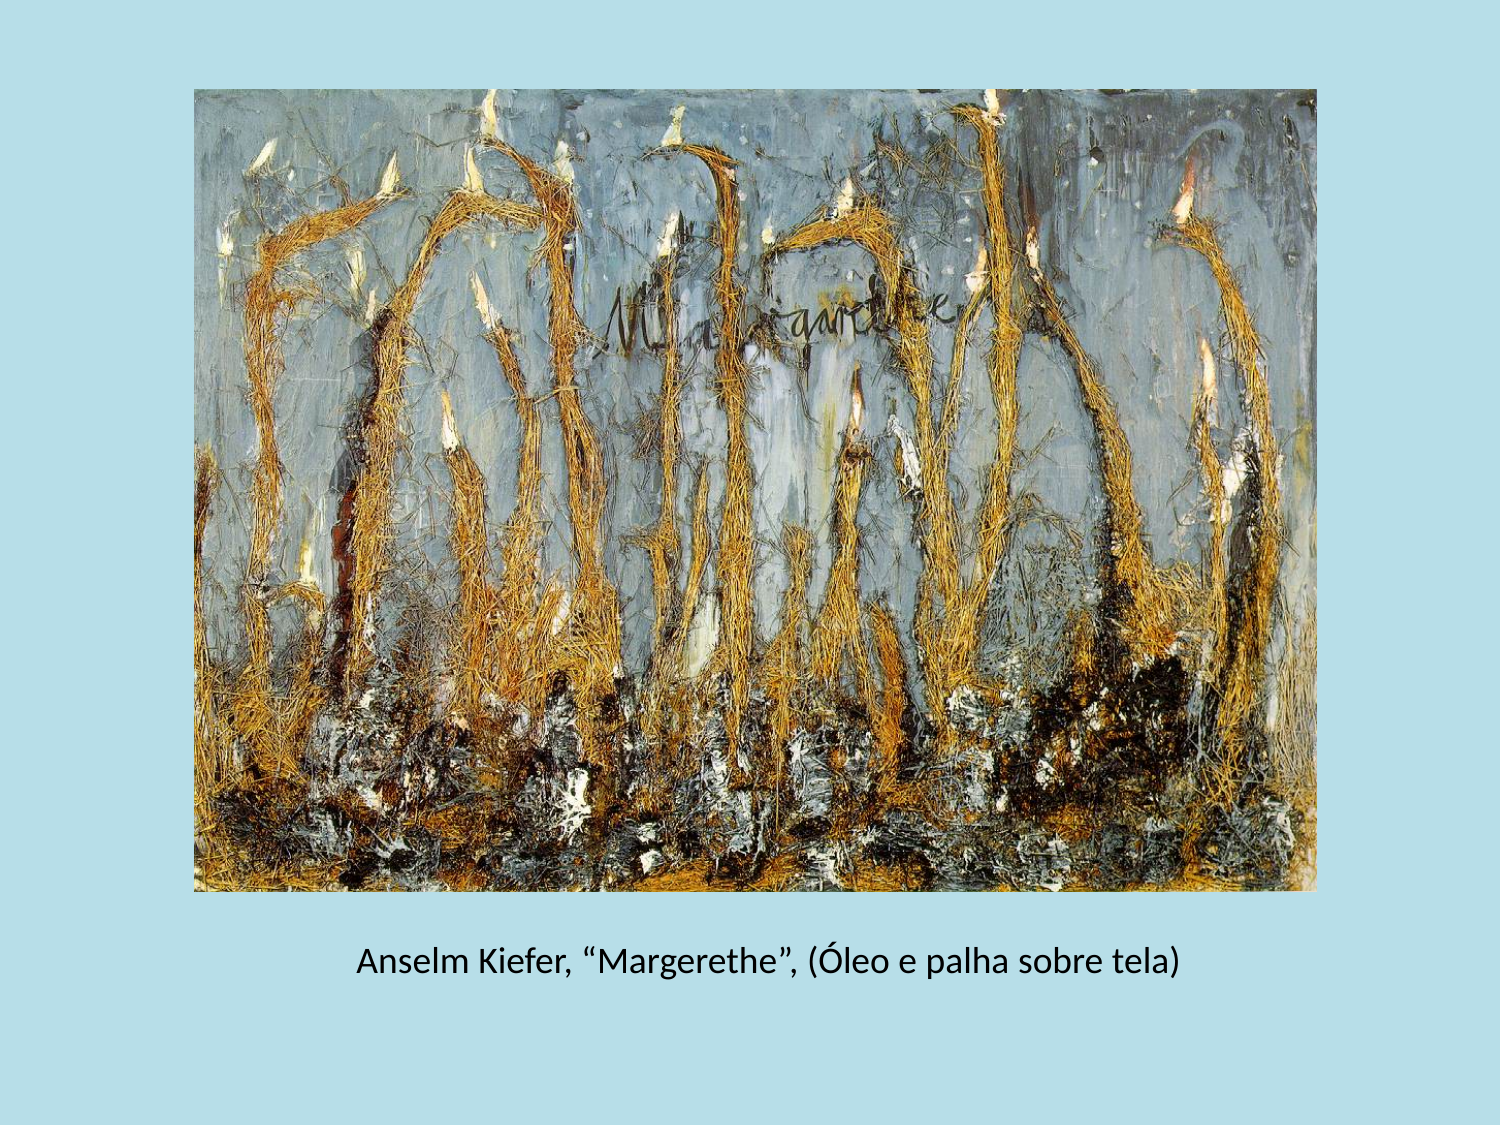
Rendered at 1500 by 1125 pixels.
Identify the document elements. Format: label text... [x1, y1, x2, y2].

text_box Anselm Kiefer, “Margerethe”, (Óleo e palha sobre tela) [341, 928, 1197, 989]
picture [194, 89, 1318, 892]
